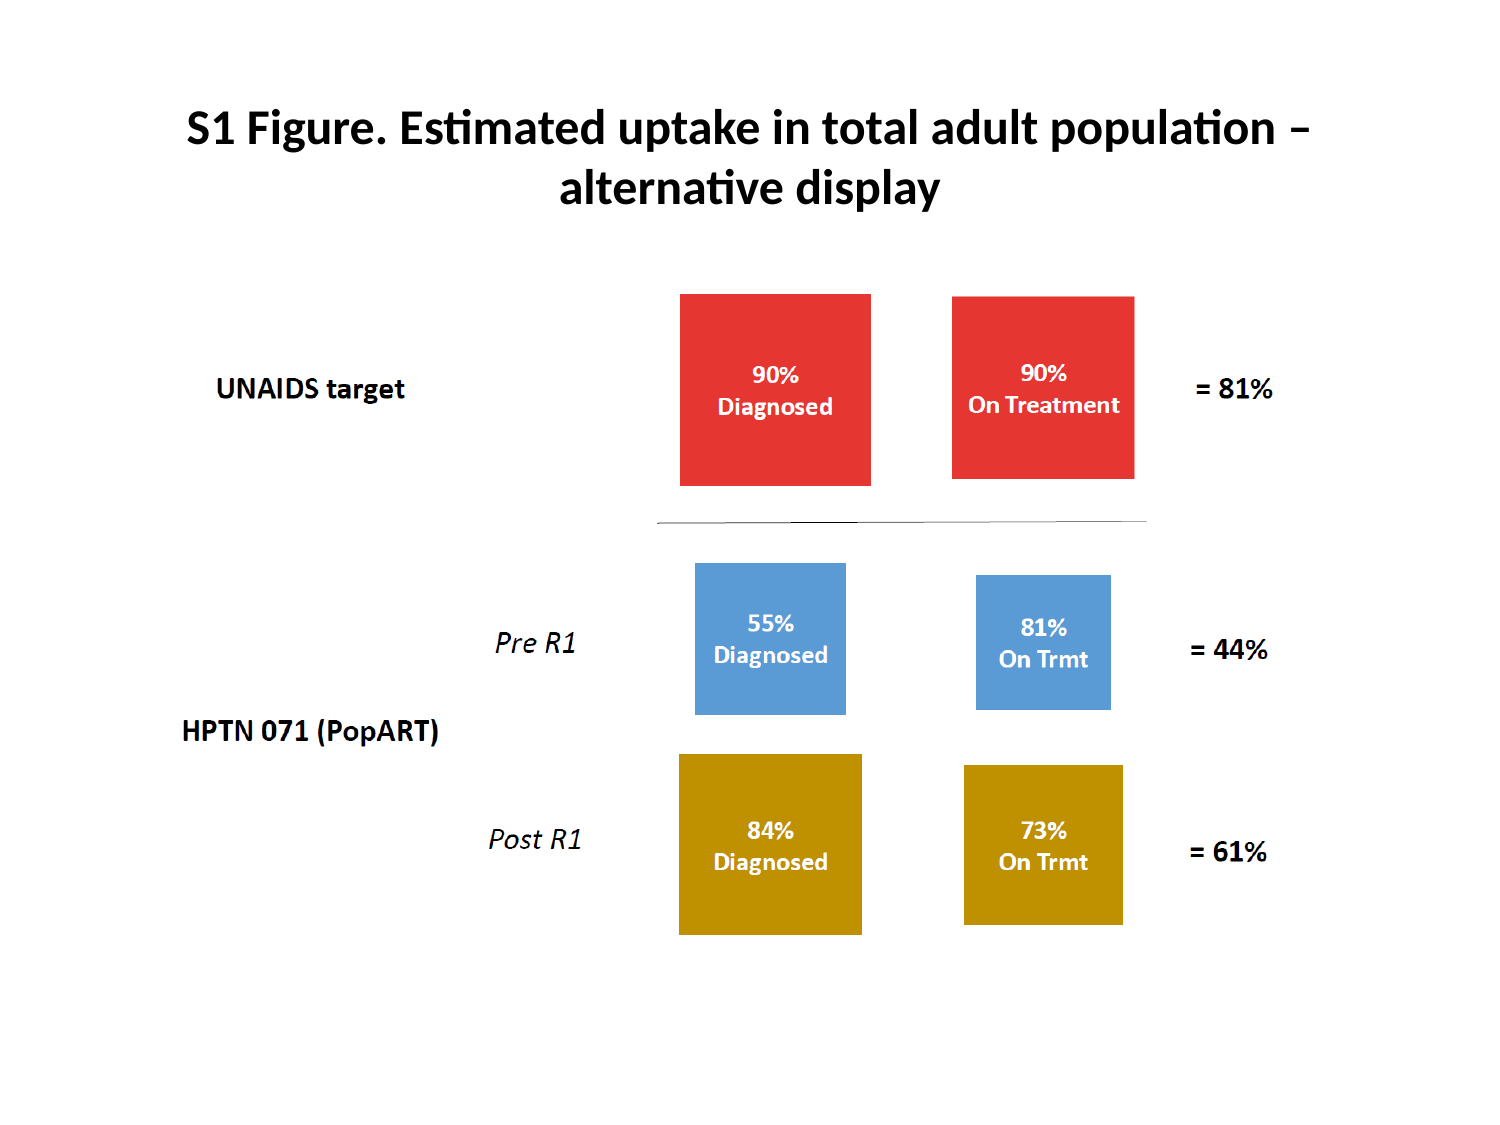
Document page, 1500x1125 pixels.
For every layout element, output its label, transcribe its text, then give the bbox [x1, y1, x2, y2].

picture [154, 288, 1309, 935]
title S1 Figure. Estimated uptake in total adult population – alternative display [103, 66, 1397, 244]
